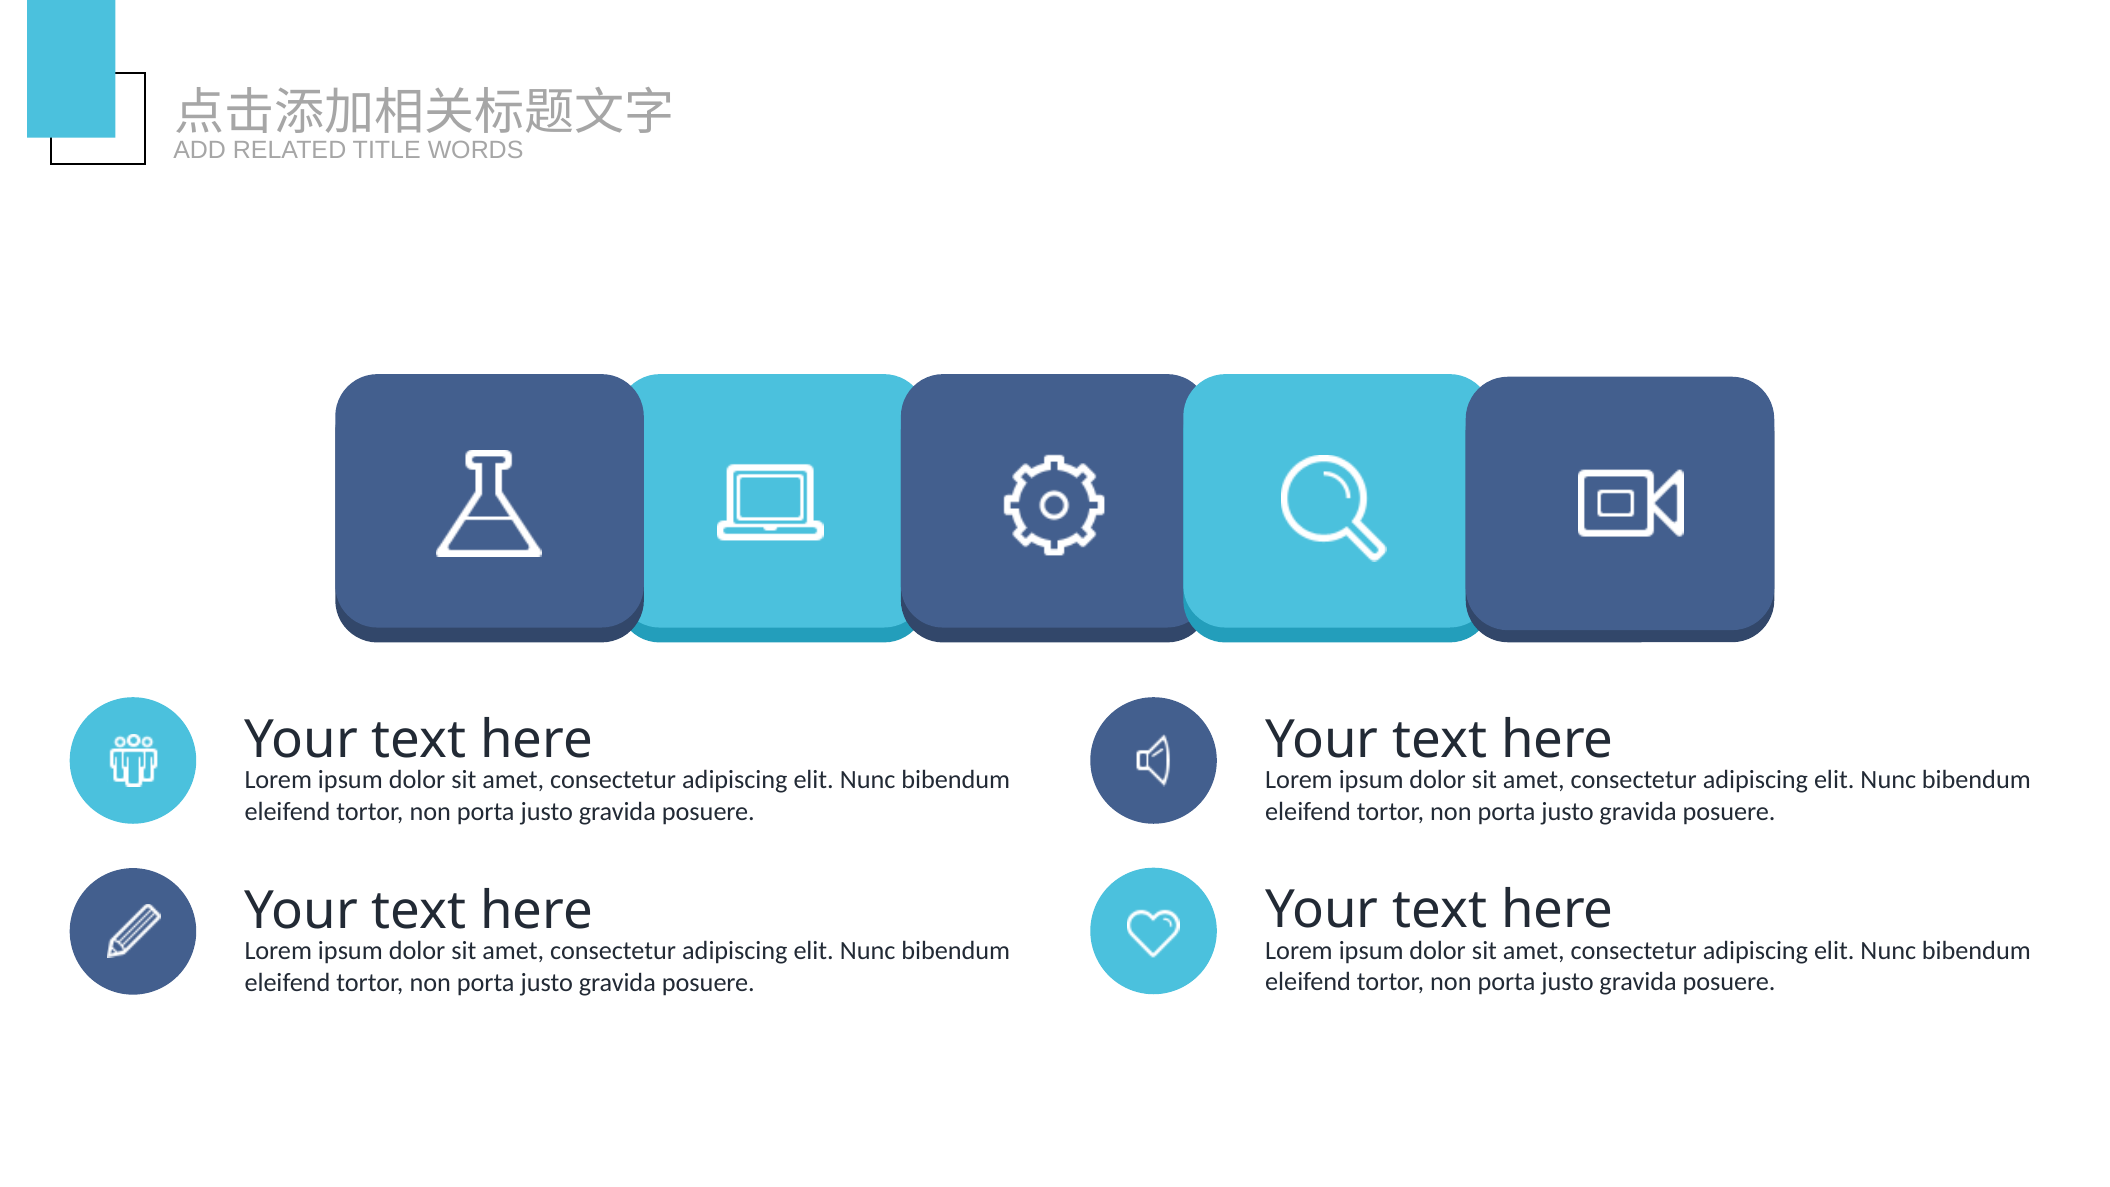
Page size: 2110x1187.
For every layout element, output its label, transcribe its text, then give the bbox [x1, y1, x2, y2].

text_box Lorem ipsum dolor sit amet, consectetur adipiscing elit. Nunc bibendum eleifend tortor, non porta justo gravida posuere. [229, 776, 1082, 833]
text_box Your text here [1250, 867, 2103, 946]
text_box Your text here [1250, 697, 2103, 776]
picture [1001, 452, 1108, 559]
picture [107, 734, 161, 787]
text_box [335, 374, 644, 643]
picture [107, 904, 161, 958]
text_box [1089, 866, 1218, 996]
text_box Your text here [229, 697, 1082, 776]
text_box [1089, 696, 1218, 825]
picture [1127, 734, 1180, 787]
text_box Your text here [229, 868, 1082, 947]
text_box [50, 72, 146, 165]
text_box [68, 867, 198, 996]
text_box [68, 696, 198, 825]
text_box Lorem ipsum dolor sit amet, consectetur adipiscing elit. Nunc bibendum eleifend tortor, non porta justo gravida posuere. [1250, 946, 2103, 1004]
text_box Lorem ipsum dolor sit amet, consectetur adipiscing elit. Nunc bibendum eleifend tortor, non porta justo gravida posuere. [229, 947, 1082, 1004]
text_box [1183, 374, 1492, 643]
picture [717, 448, 824, 554]
text_box [26, 0, 116, 139]
picture [1578, 450, 1684, 557]
picture [436, 450, 542, 557]
picture [1281, 455, 1387, 562]
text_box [644, 374, 900, 643]
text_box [1465, 376, 1775, 643]
text_box ADD RELATED TITLE WORDS [173, 133, 525, 164]
picture [1127, 907, 1180, 961]
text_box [900, 374, 1183, 643]
text_box 点击添加相关标题文字 [174, 79, 675, 140]
text_box Lorem ipsum dolor sit amet, consectetur adipiscing elit. Nunc bibendum eleifend tortor, non porta justo gravida posuere. [1250, 776, 2103, 833]
